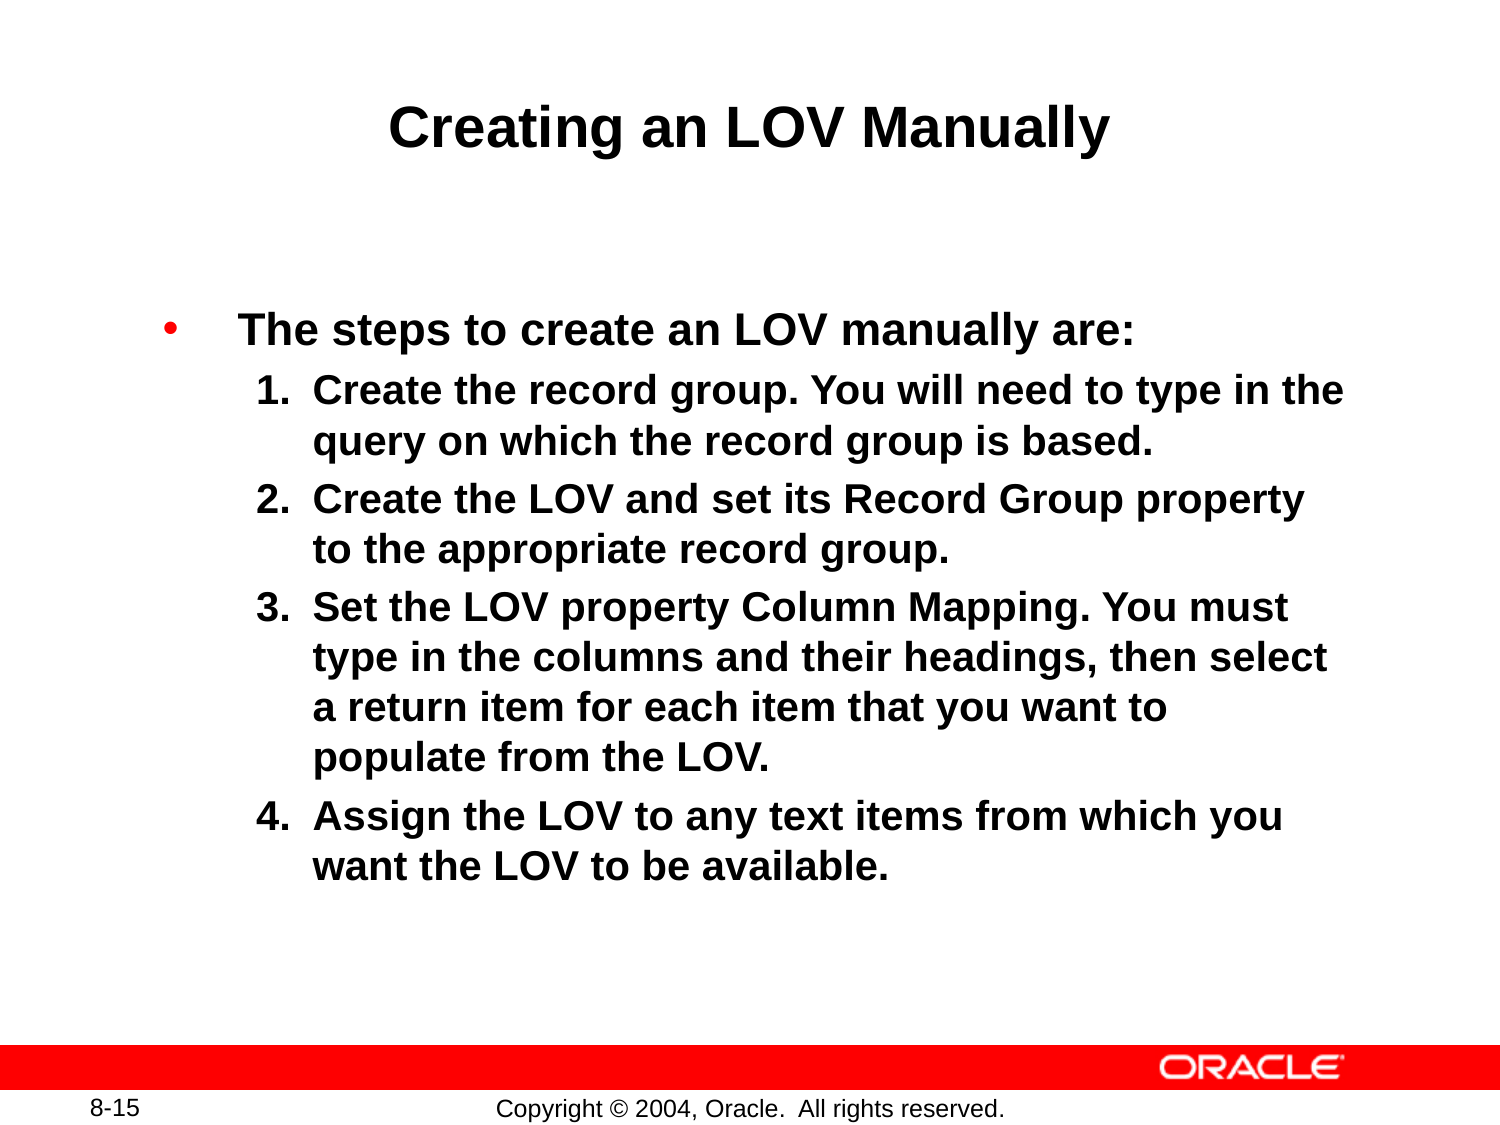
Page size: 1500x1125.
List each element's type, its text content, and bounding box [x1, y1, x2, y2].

list The steps to create an LOV manually are: 1. Create the record group. You will need to type in the query on which the record group is based. 2. Create the LOV and set its Record Group property to the appropriate record group. 3. Set the LOV property Column Mapping. You must type in the columns and their headings, then select a return item for each item that you want to populate from the LOV. 4. Assign the LOV to any text items from which you want the LOV to be available. [141, 297, 1351, 970]
title Creating an LOV Manually [149, 87, 1351, 232]
